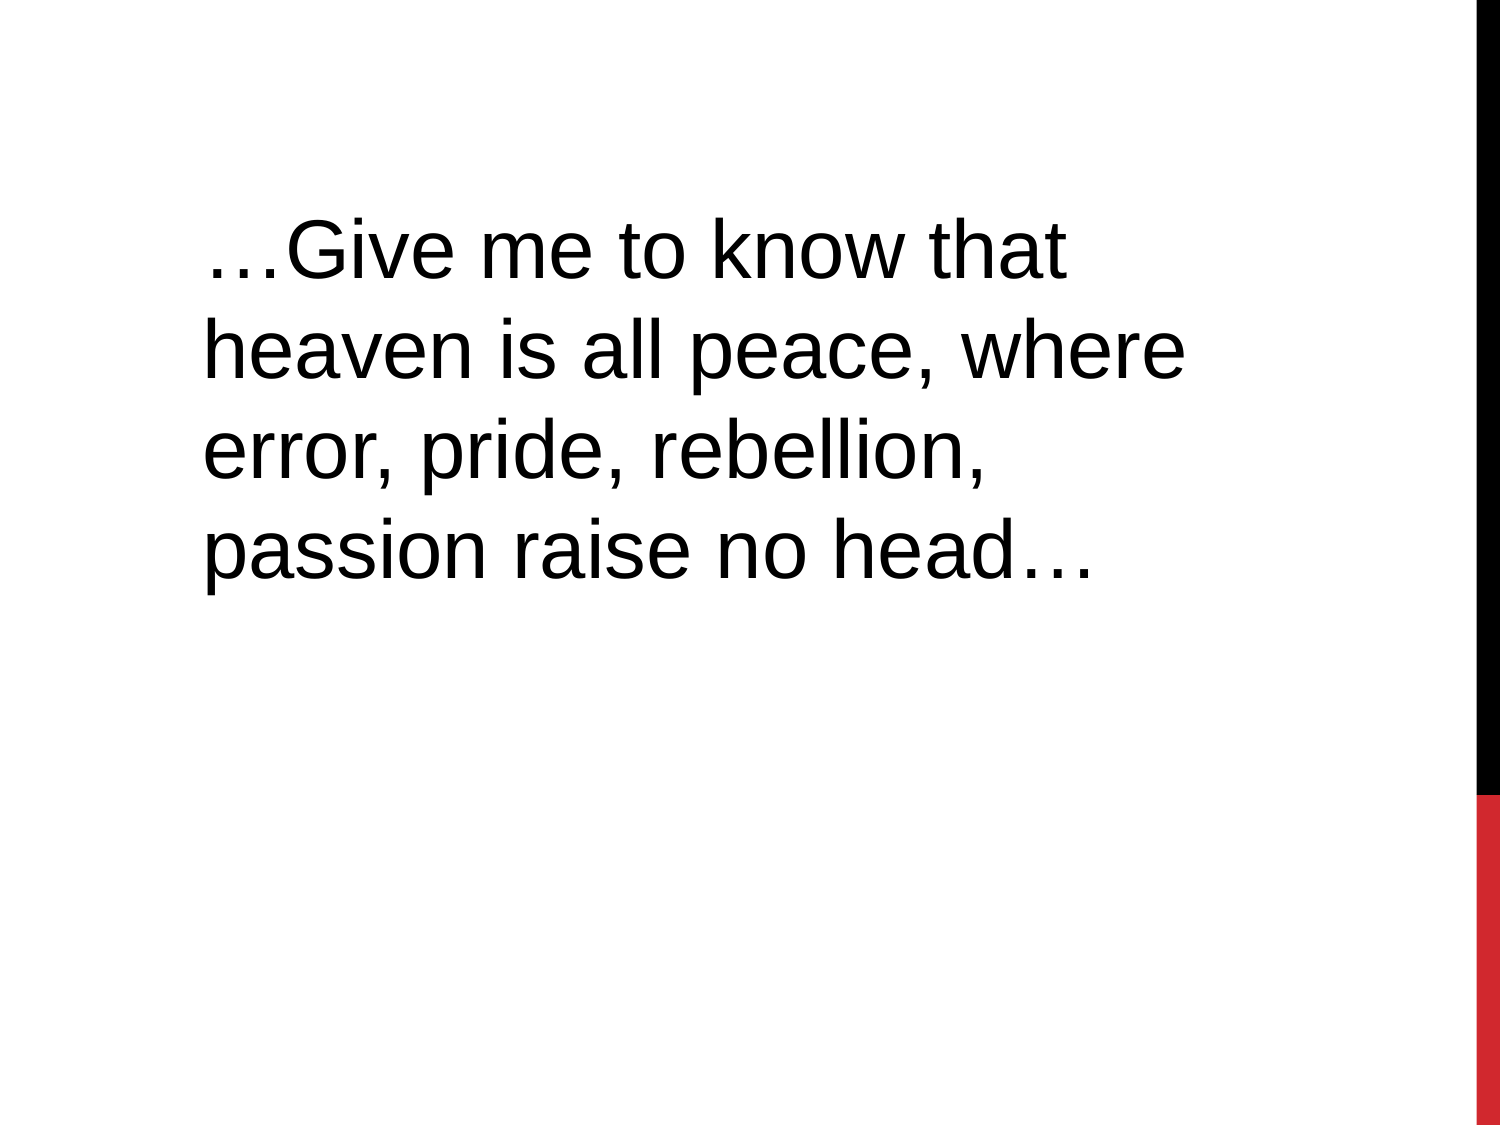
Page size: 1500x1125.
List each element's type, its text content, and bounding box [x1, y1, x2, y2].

text_box …Give me to know that heaven is all peace, where error, pride, rebellion, passion raise no head… [187, 187, 1313, 603]
